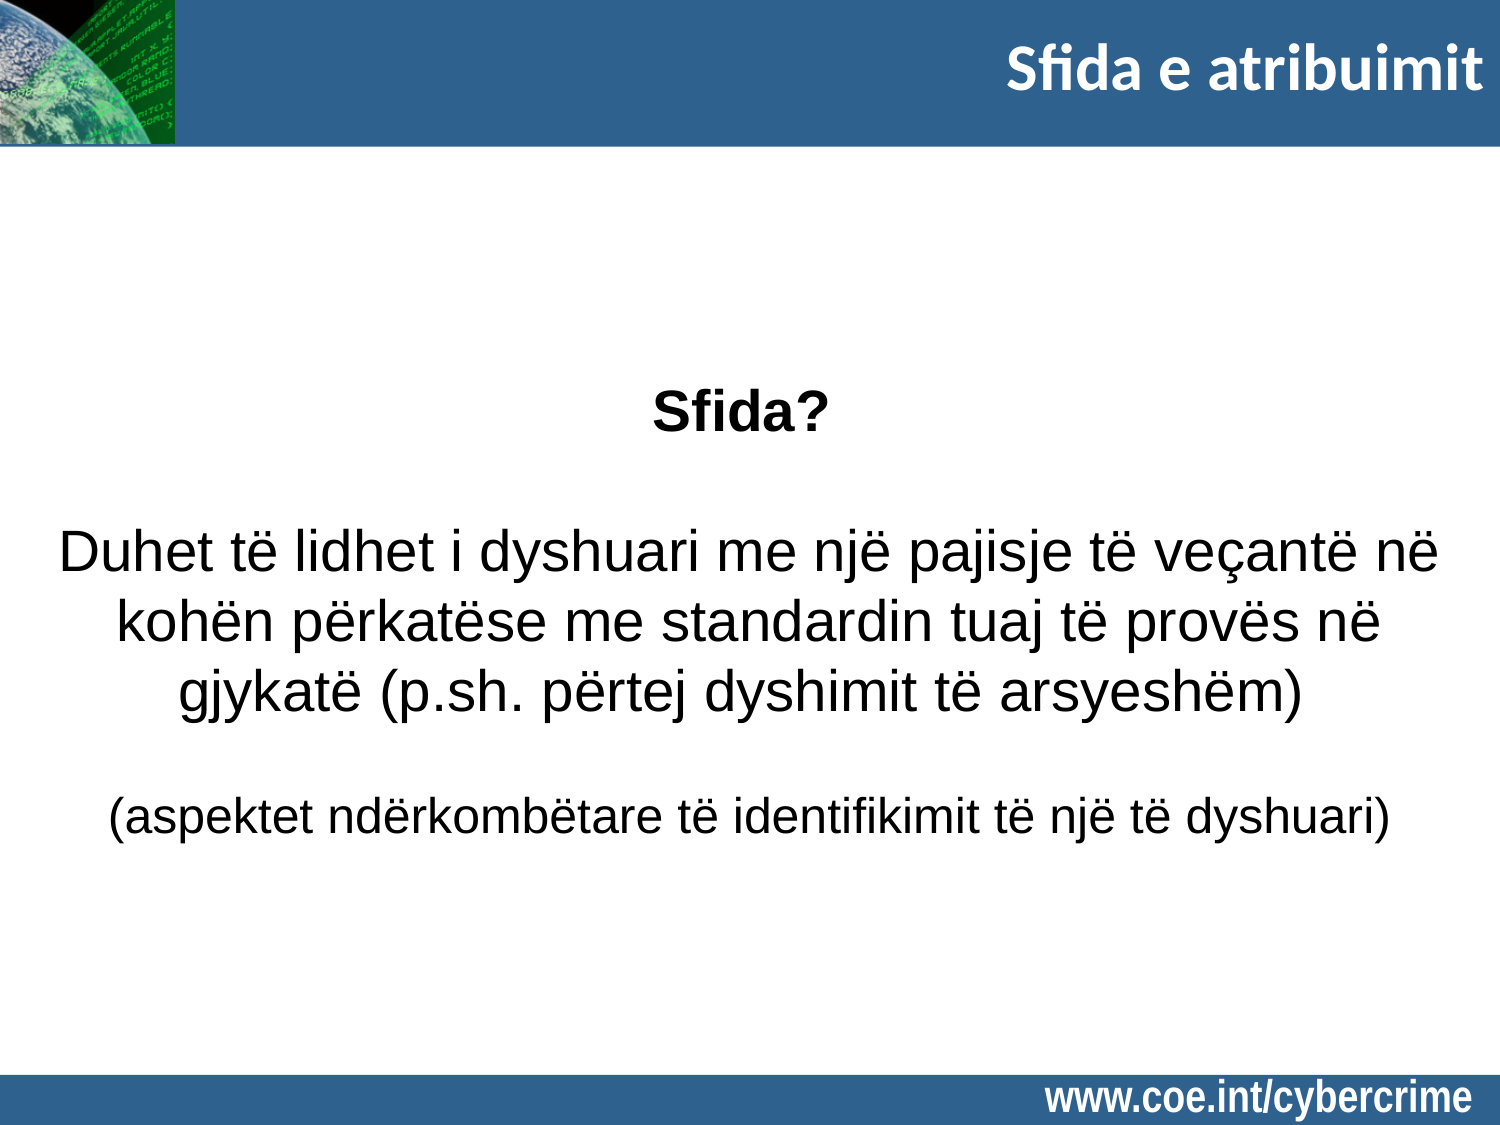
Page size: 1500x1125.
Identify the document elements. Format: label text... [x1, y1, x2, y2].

picture [0, 0, 175, 144]
text_box Sfida e atribuimit [177, 0, 1500, 149]
text_box Sfida? Duhet të lidhet i dyshuari me një pajisje të veçantë në kohën përkatëse me standardin tuaj të provës në gjykatë (p.sh. përtej dyshimit të arsyeshëm) (aspektet ndërkombëtare të identifikimit të një të dyshuari) [19, 156, 1481, 921]
text_box [0, 1073, 1030, 1125]
text_box www.coe.int/cybercrime [1030, 1059, 1500, 1125]
